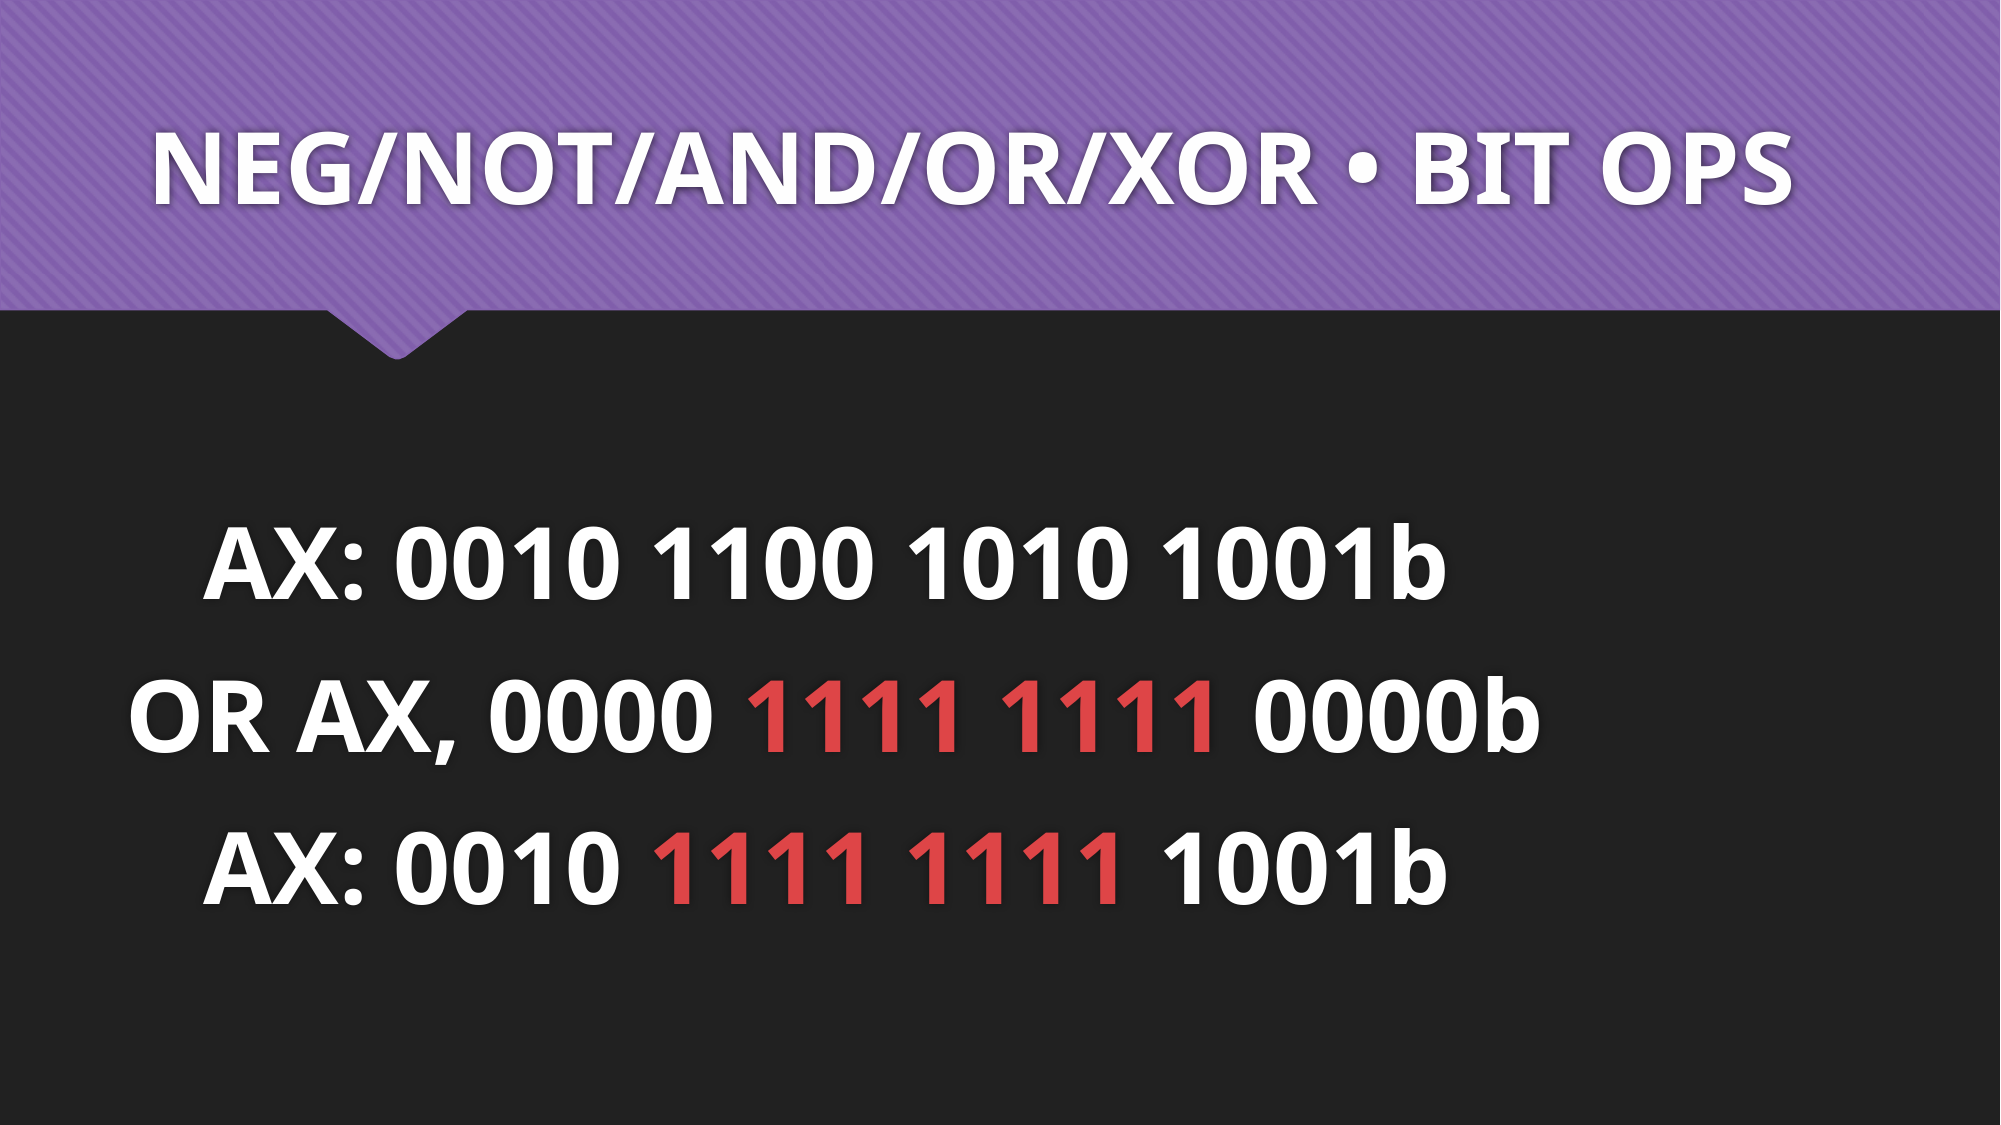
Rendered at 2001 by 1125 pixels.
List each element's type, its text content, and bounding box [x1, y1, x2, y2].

list AX: 0010 1100 1010 1001b OR AX, 0000 1111 1111 0000b AX: 0010 1111 1111 1001b [84, 364, 1919, 1060]
title NEG/NOT/AND/OR/XOR • BIT OPS [132, 73, 1868, 233]
